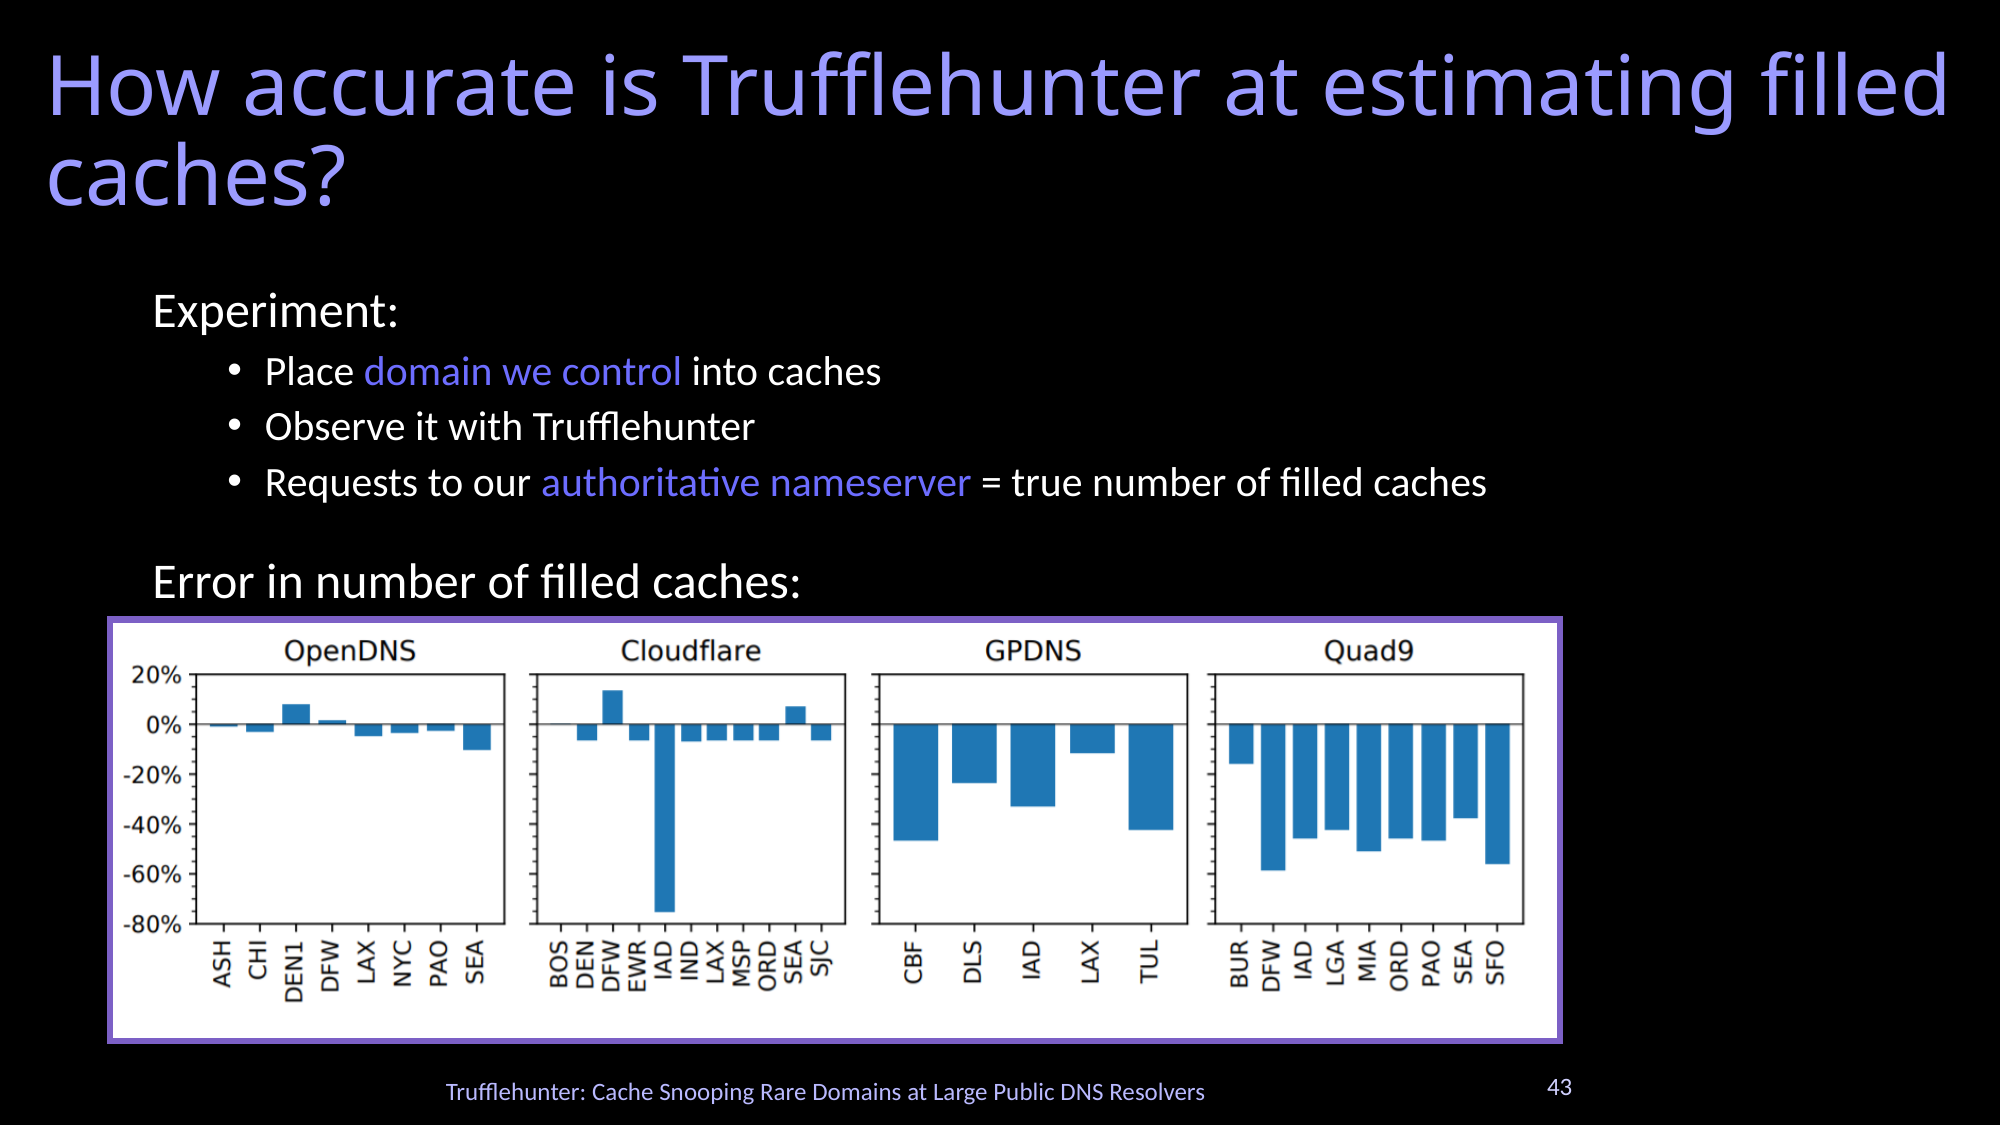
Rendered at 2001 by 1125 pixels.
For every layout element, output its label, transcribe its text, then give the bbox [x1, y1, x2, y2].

footer Trufflehunter: Cache Snooping Rare Domains at Large Public DNS Resolvers [412, 1060, 1240, 1121]
picture [867, 623, 1551, 1028]
list Experiment: Place domain we control into caches Observe it with Trufflehunter Requests to our authoritative nameserver = true number of filled caches Error in number of filled caches: [137, 277, 1863, 1014]
title How accurate is Trufflehunter at estimating filled caches? [30, 25, 2000, 243]
text_box [109, 618, 1561, 1042]
slide_number 43 [1137, 1055, 1588, 1116]
picture [120, 623, 856, 1028]
